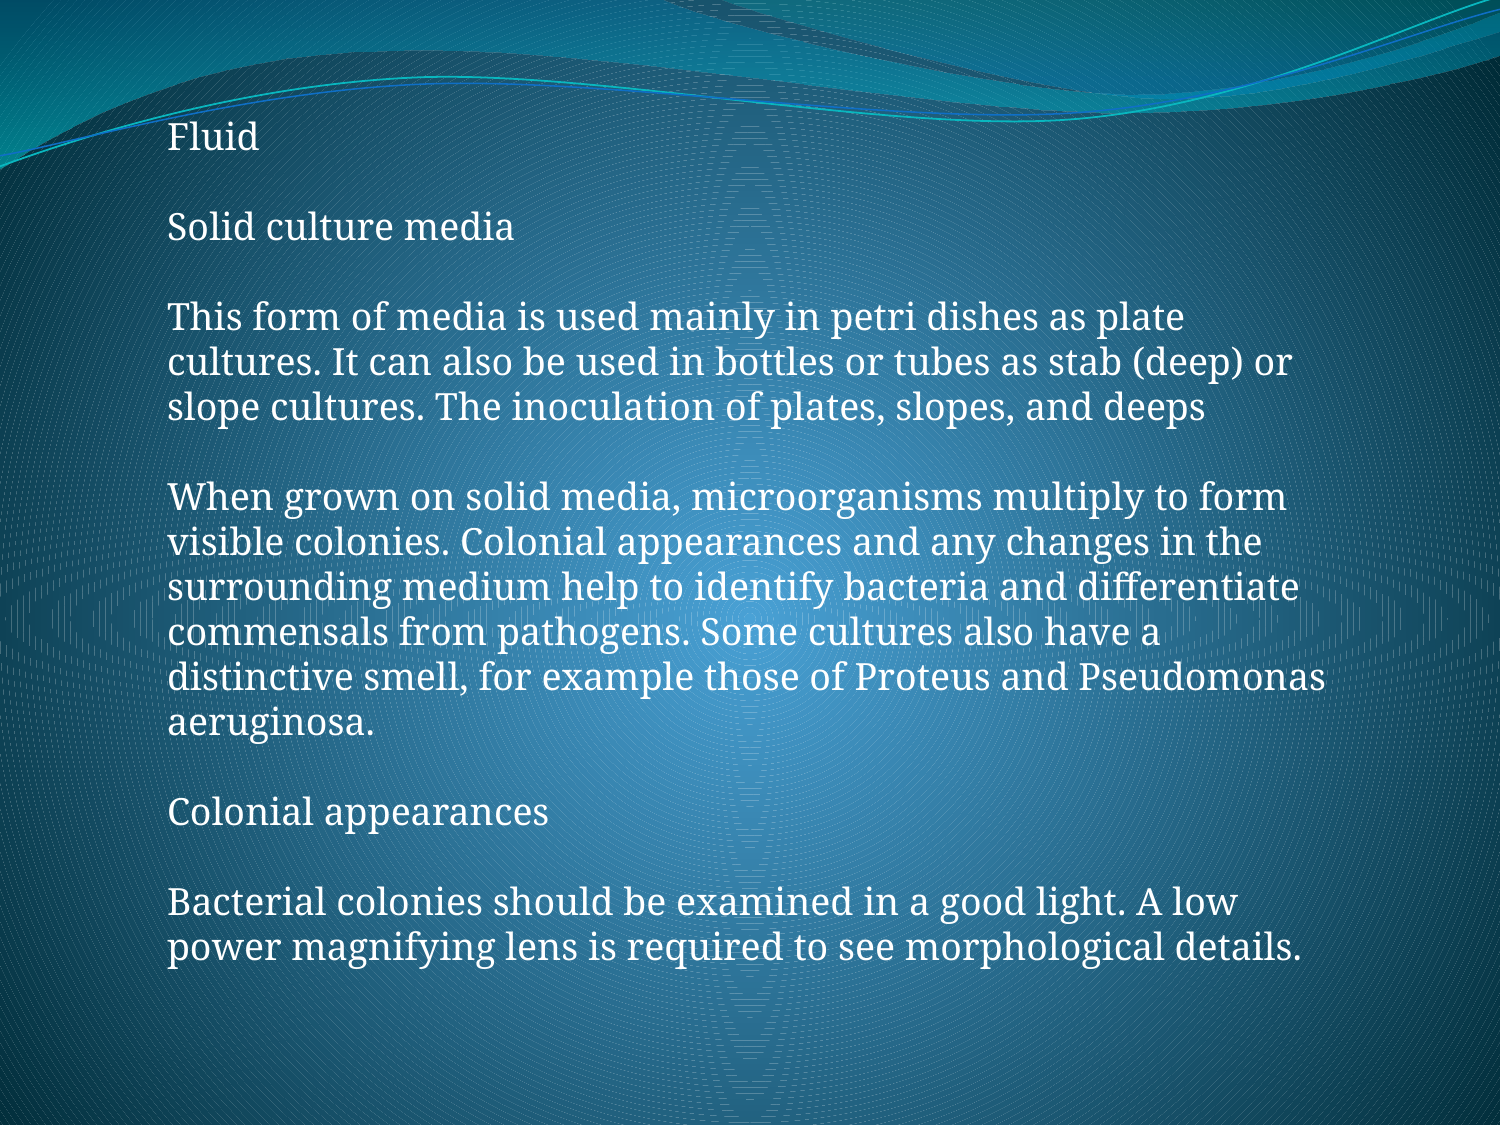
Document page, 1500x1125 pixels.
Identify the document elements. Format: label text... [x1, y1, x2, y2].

text_box [128, 46, 1454, 467]
text_box Fluid Solid culture media This form of media is used mainly in petri dishes as plate cultures. It can also be used in bottles or tubes as stab (deep) or slope cultures. The inoculation of plates, slopes, and deeps When grown on solid media, microorganisms multiply to form visible colonies. Colonial appearances and any changes in the surrounding medium help to identify bacteria and differentiate commensals from pathogens. Some cultures also have a distinctive smell, for example those of Proteus and Pseudomonas aeruginosa. Colonial appearances Bacterial colonies should be examined in a good light. A low power magnifying lens is required to see morphological details. [152, 105, 1360, 1066]
